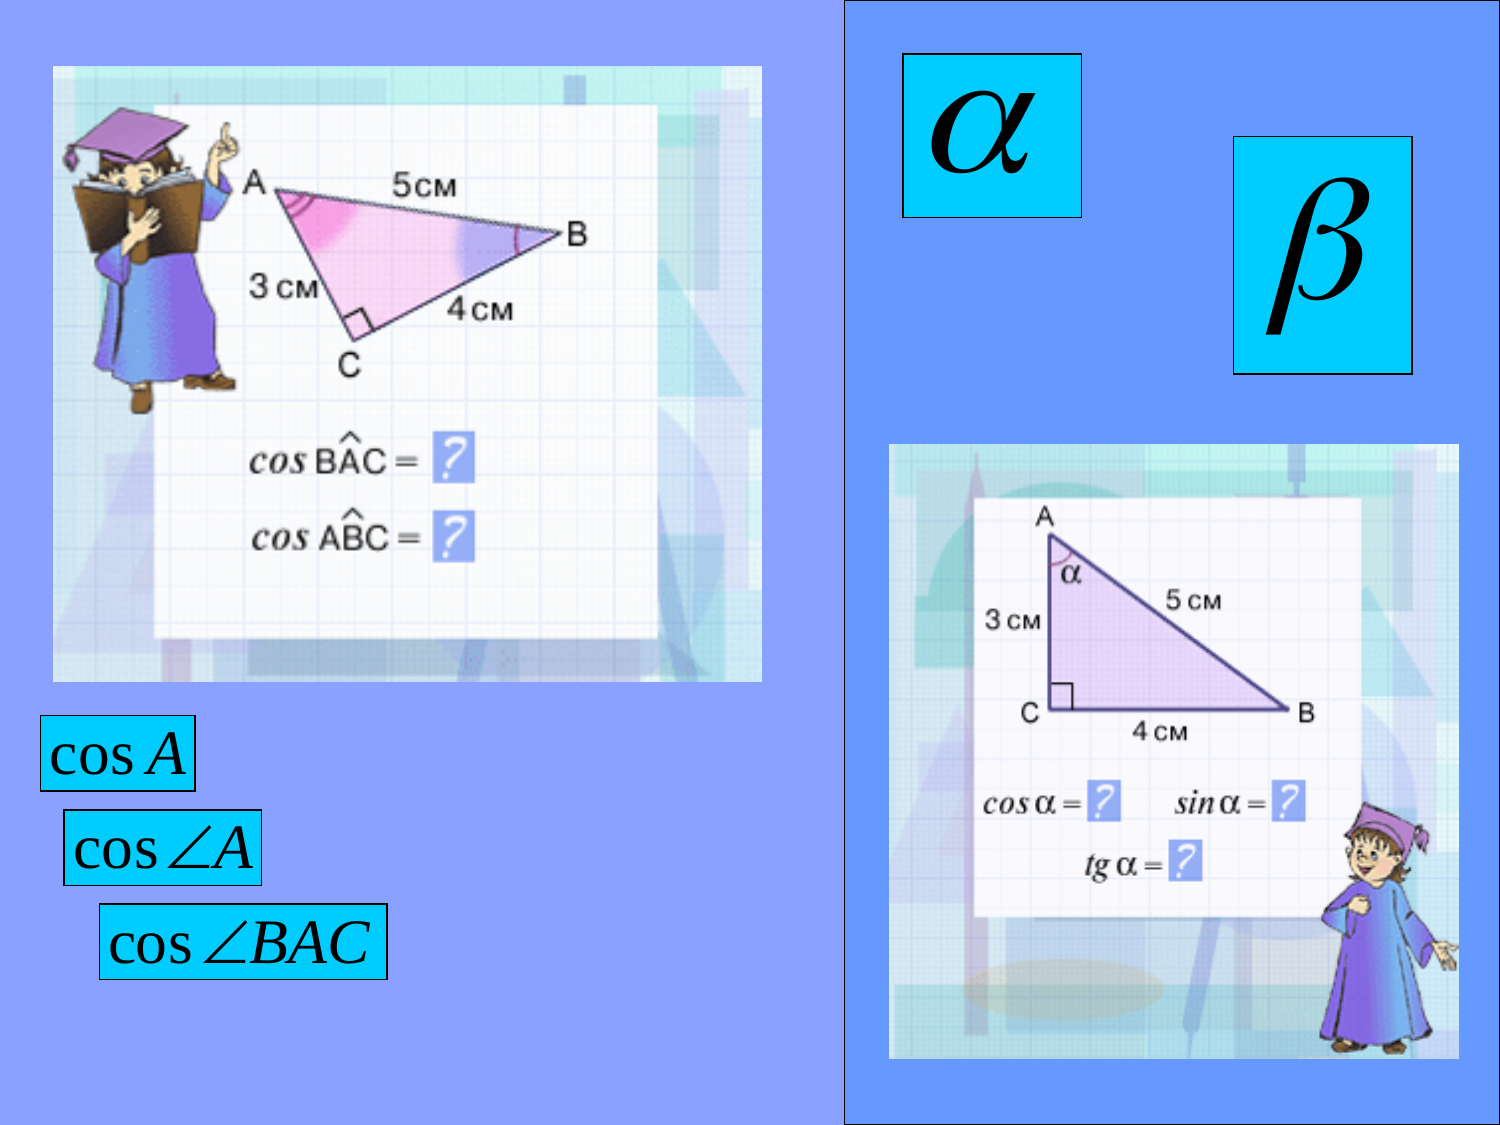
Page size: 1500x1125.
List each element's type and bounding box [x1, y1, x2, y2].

text_box [903, 54, 1081, 218]
text_box [1234, 136, 1412, 374]
text_box [99, 904, 387, 980]
text_box [64, 810, 261, 885]
text_box [40, 715, 195, 791]
picture [52, 66, 762, 682]
text_box [844, 0, 1500, 1125]
picture [889, 443, 1459, 1059]
